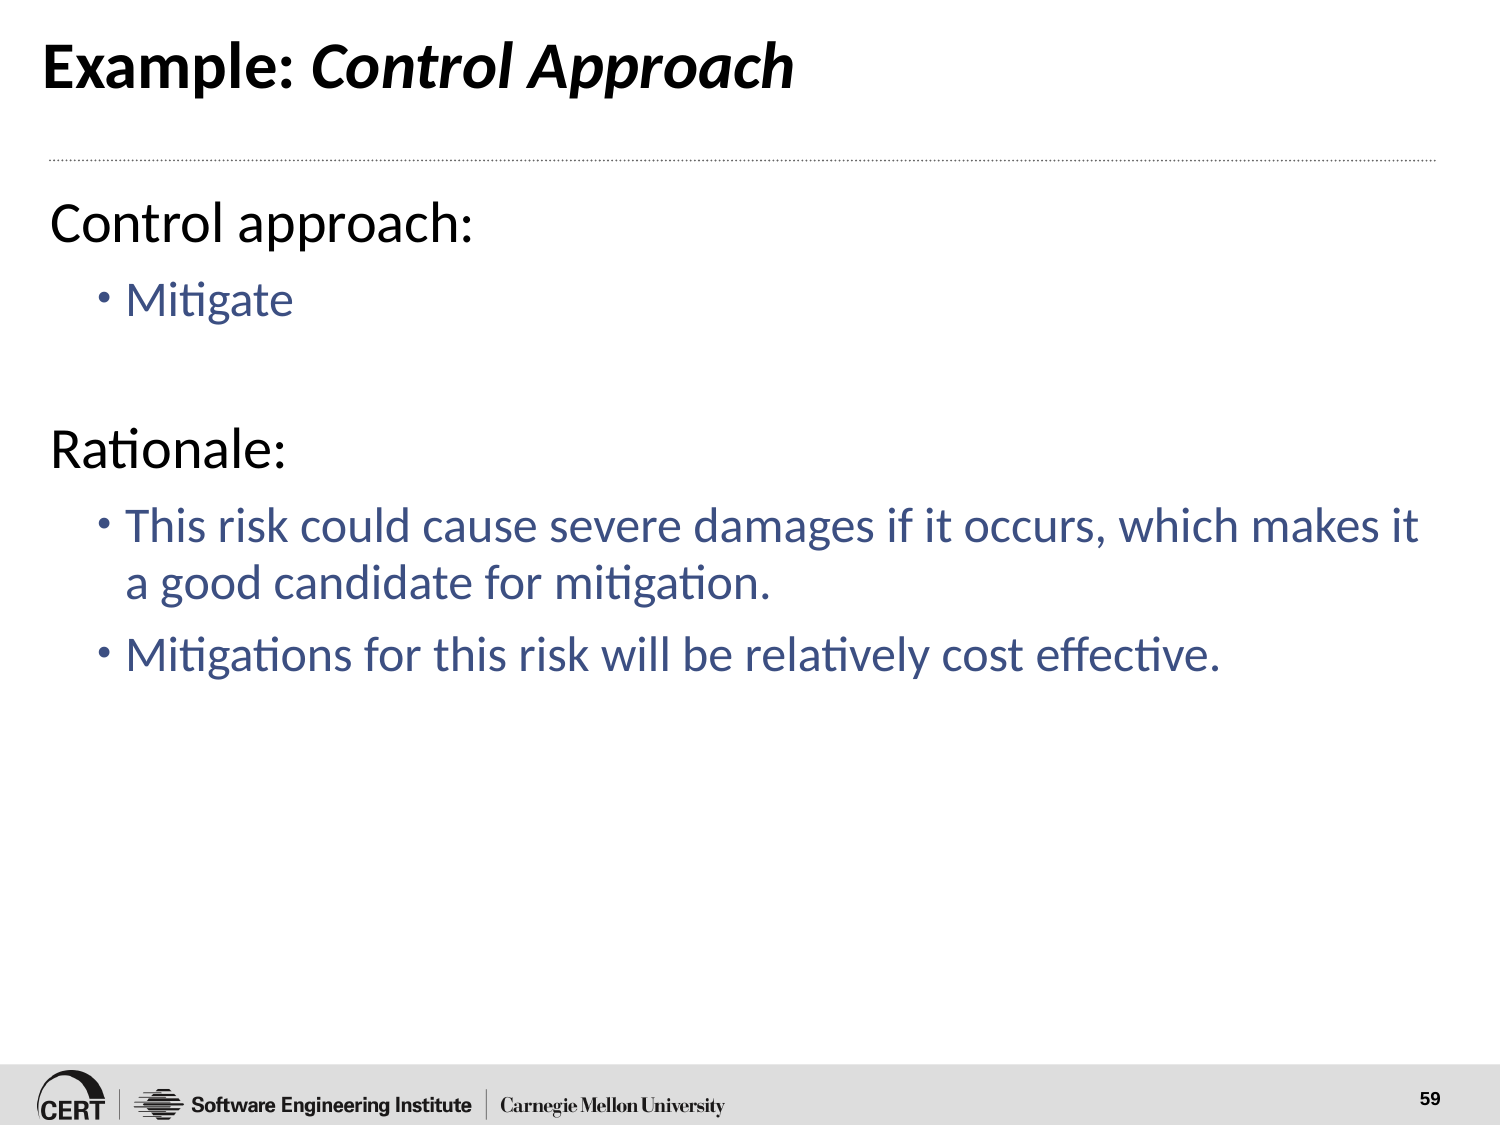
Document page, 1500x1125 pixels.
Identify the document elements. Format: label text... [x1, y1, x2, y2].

title Example: Control Approach [42, 37, 1434, 155]
list Control approach: Mitigate Rationale: This risk could cause severe damages if it occurs, which makes it a good candidate for mitigation. Mitigations for this risk will be relatively cost effective. [49, 187, 1438, 1001]
picture [37, 1069, 725, 1122]
